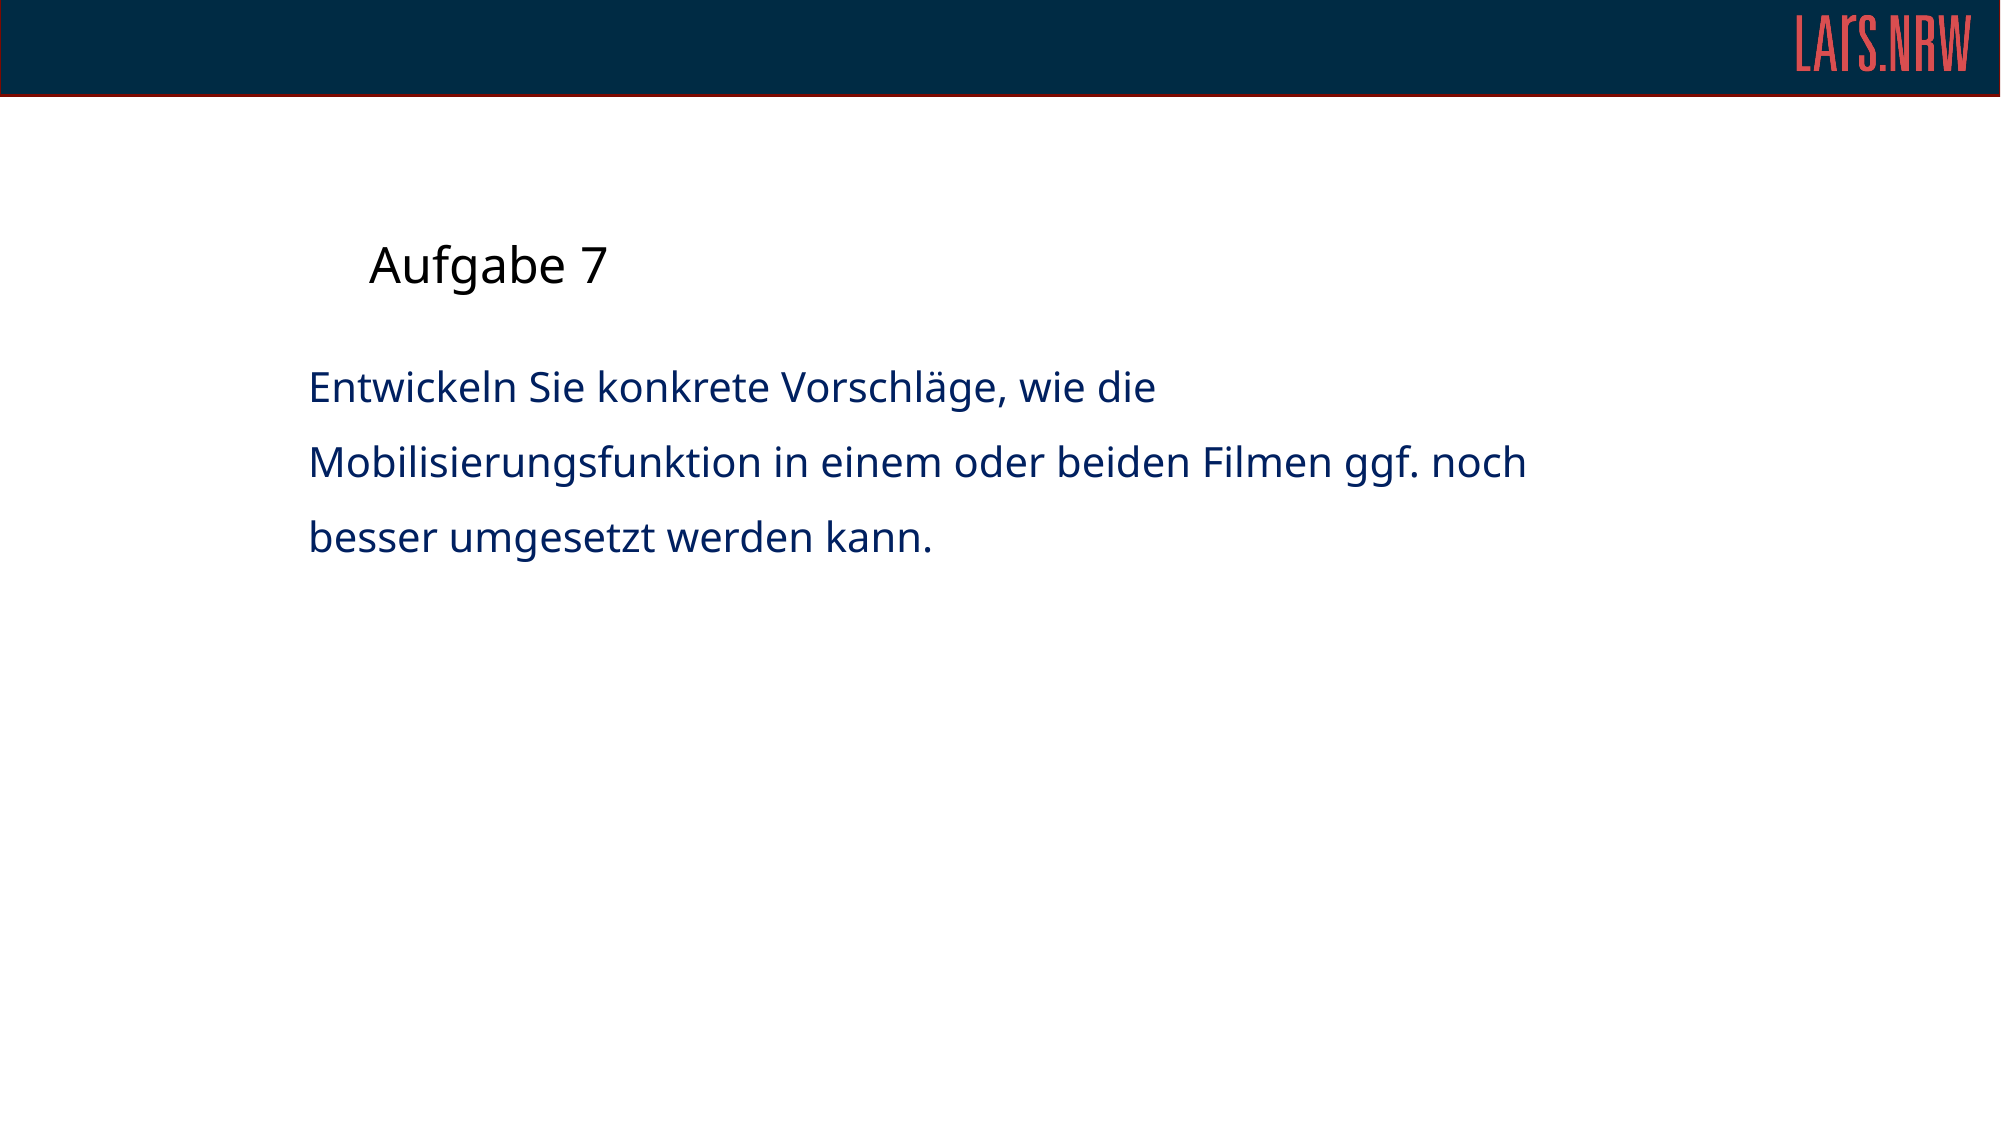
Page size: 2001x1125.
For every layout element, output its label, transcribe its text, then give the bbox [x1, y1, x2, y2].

title Aufgabe 7 [354, 207, 1101, 329]
list Entwickeln Sie konkrete Vorschläge, wie die Mobilisierungsfunktion in einem oder beiden Filmen ggf. noch besser umgesetzt werden kann. [293, 328, 1595, 714]
picture [1779, 3, 1977, 86]
